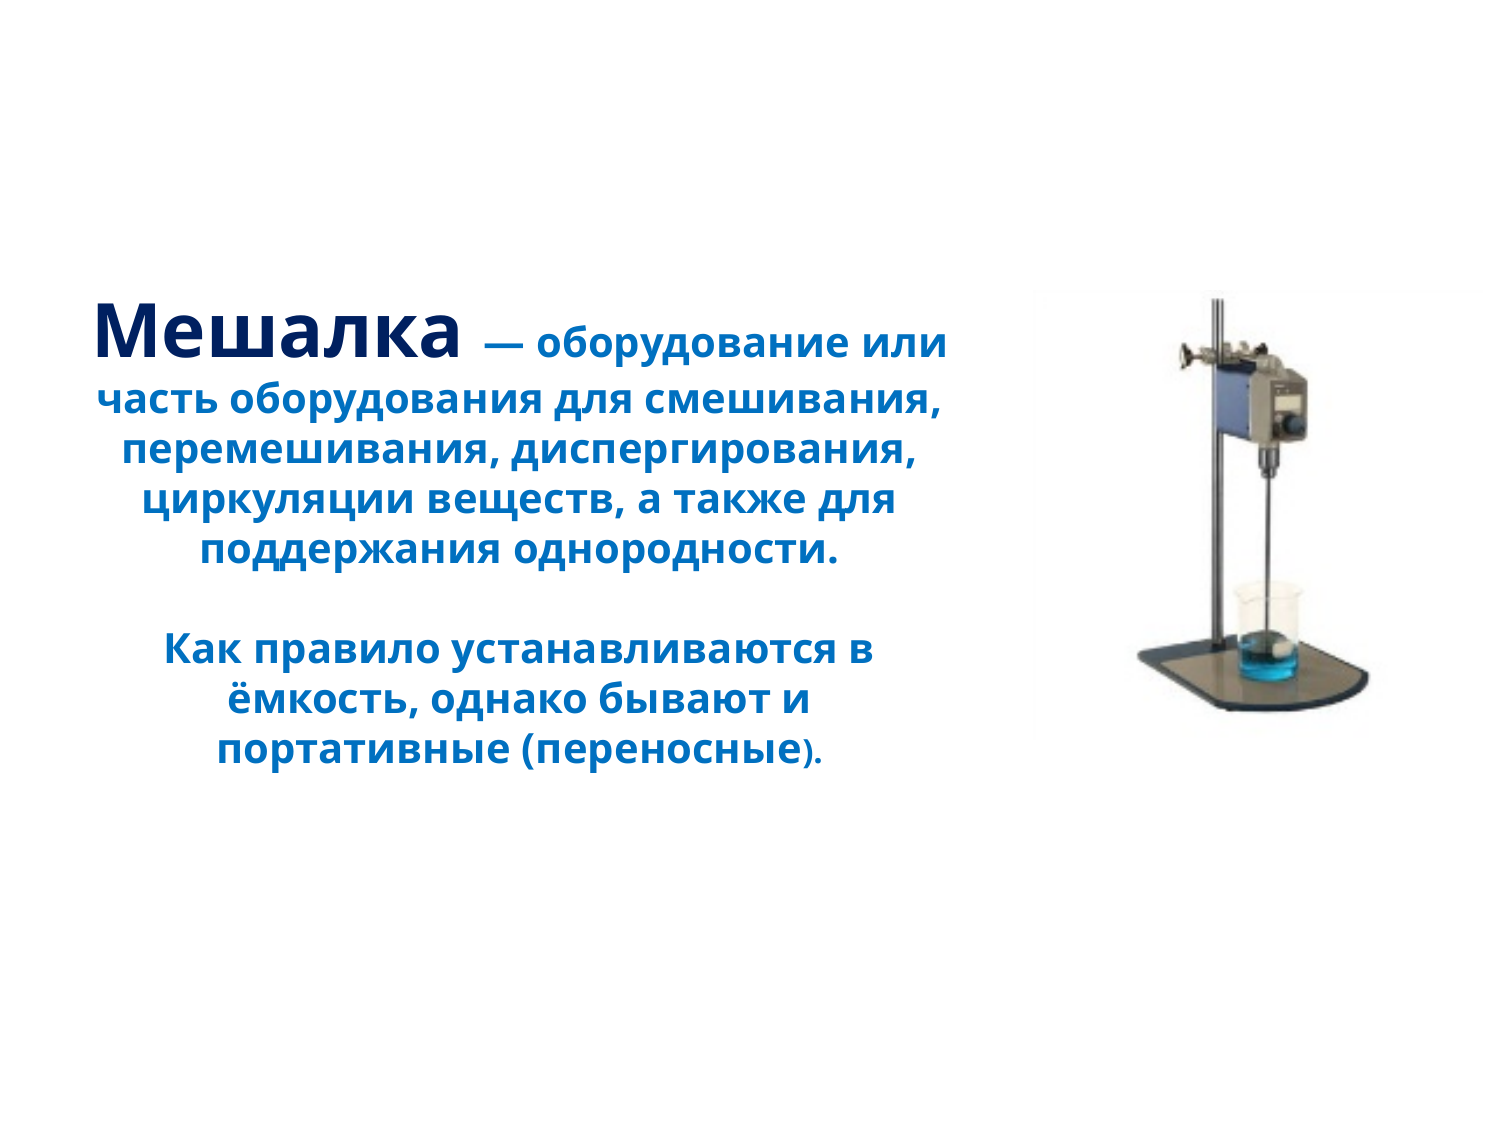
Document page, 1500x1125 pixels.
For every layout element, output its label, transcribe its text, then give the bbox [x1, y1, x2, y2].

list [1033, 290, 1483, 740]
title Мешалка — оборудование или часть оборудования для смешивания, перемешивания, диспергирования, циркуляции веществ, а также для поддержания однородности. Как правило устанавливаются в ёмкость, однако бывают и портативные (переносные). [64, 30, 975, 1024]
